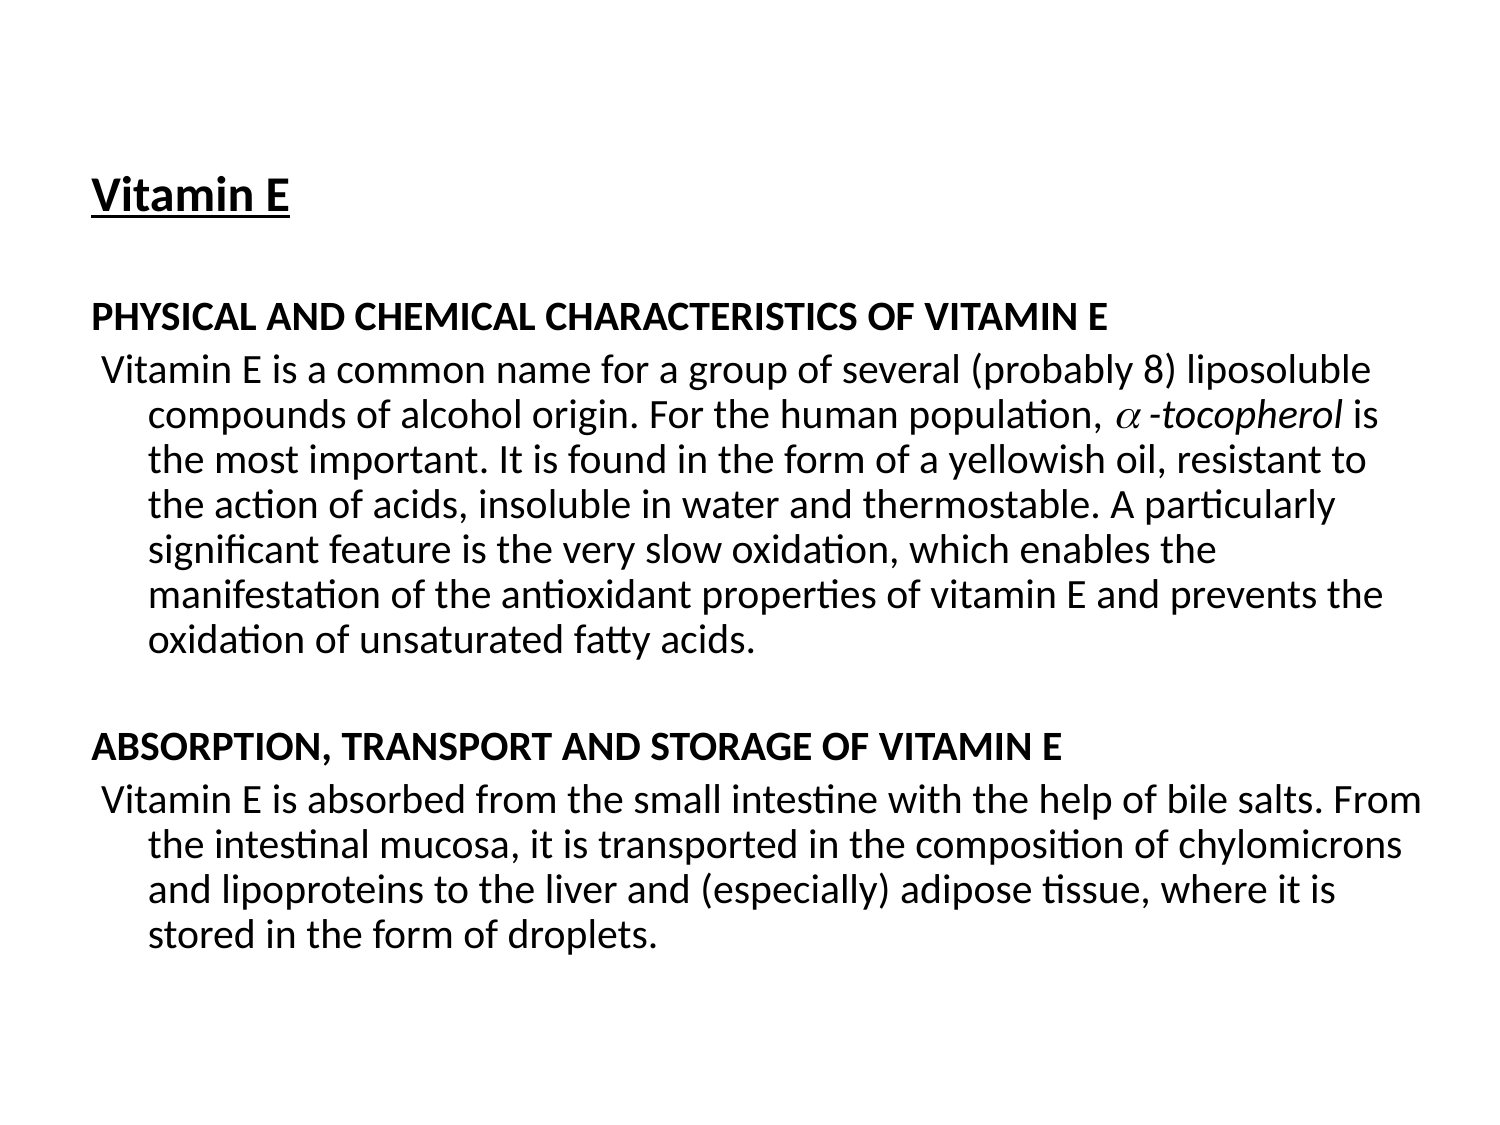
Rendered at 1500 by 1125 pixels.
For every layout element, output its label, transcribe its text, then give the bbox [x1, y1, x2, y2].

text_box Vitamin E PHYSICAL AND CHEMICAL CHARACTERISTICS OF VITAMIN E Vitamin E is a common name for a group of several (probably 8) liposoluble compounds of alcohol origin. For the human population,  -tocopherol is the most important. It is found in the form of a yellowish oil, resistant to the action of acids, insoluble in water and thermostable. A particularly significant feature is the very slow oxidation, which enables the manifestation of the antioxidant properties of vitamin E and prevents the oxidation of unsaturated fatty acids. ABSORPTION, TRANSPORT AND STORAGE OF VITAMIN E Vitamin E is absorbed from the small intestine with the help of bile salts. From the intestinal mucosa, it is transported in the composition of chylomicrons and lipoproteins to the liver and (especially) adipose tissue, where it is stored in the form of droplets. [76, 160, 1440, 1035]
